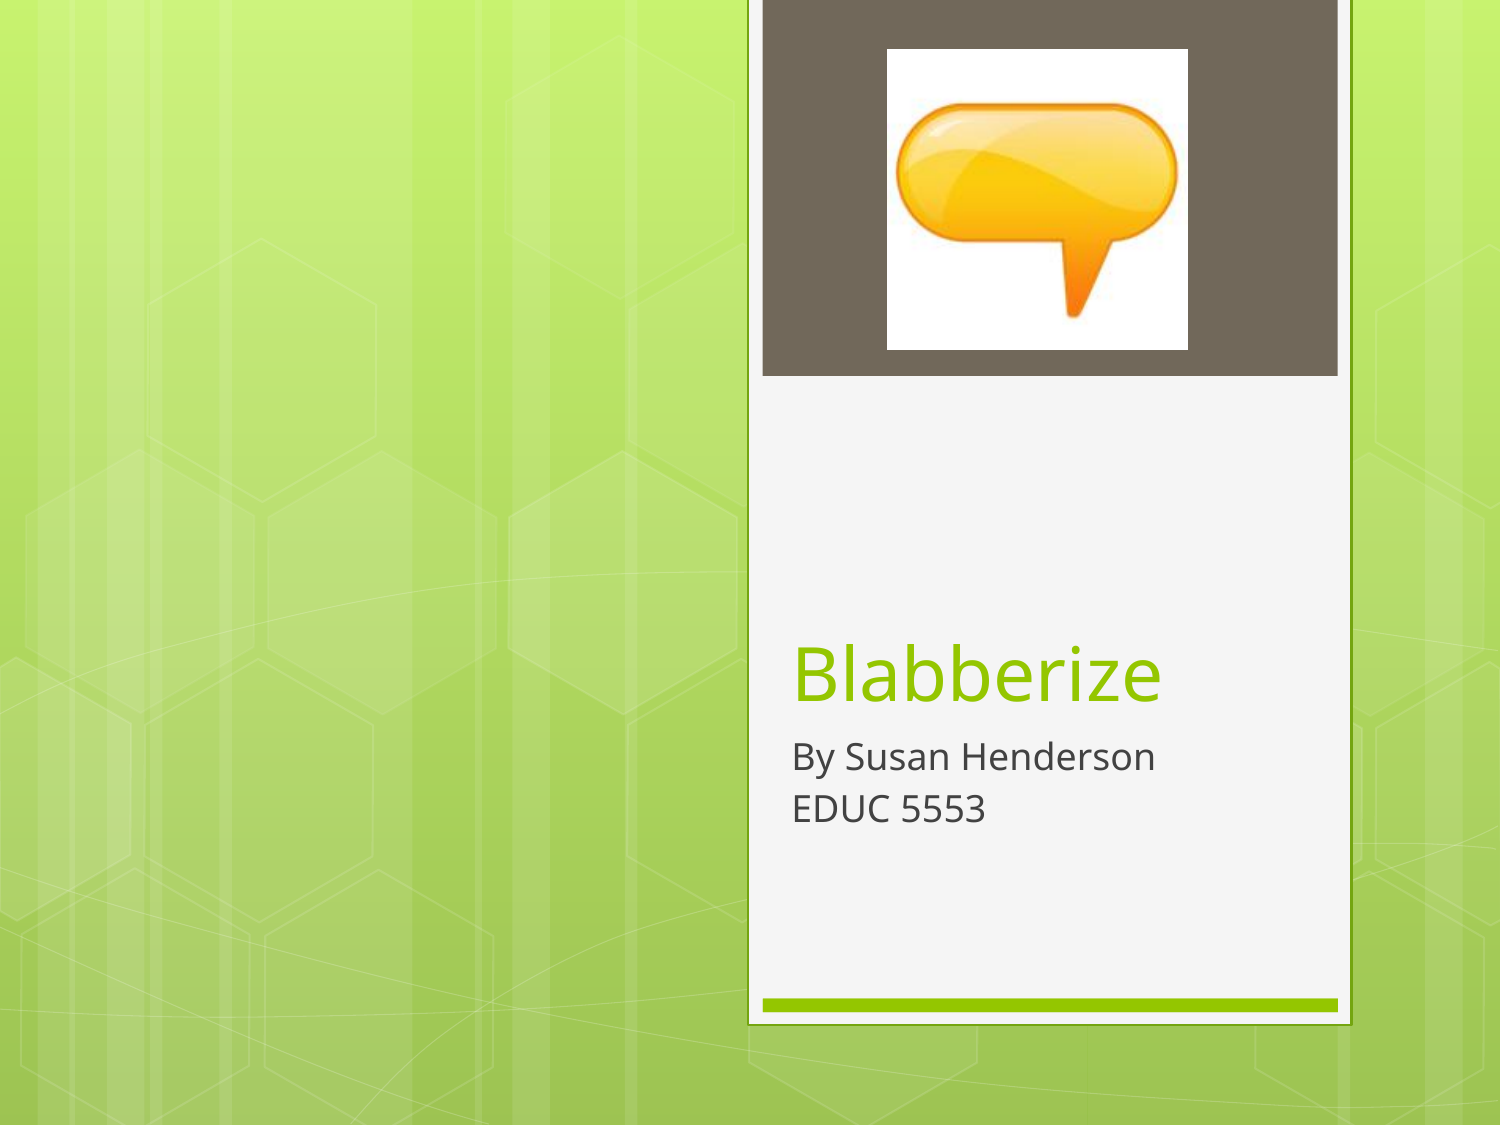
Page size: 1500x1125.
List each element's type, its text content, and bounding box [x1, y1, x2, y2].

title Blabberize [776, 444, 1320, 724]
picture [887, 49, 1188, 351]
subtitle By Susan Henderson EDUC 5553 [776, 725, 1320, 933]
